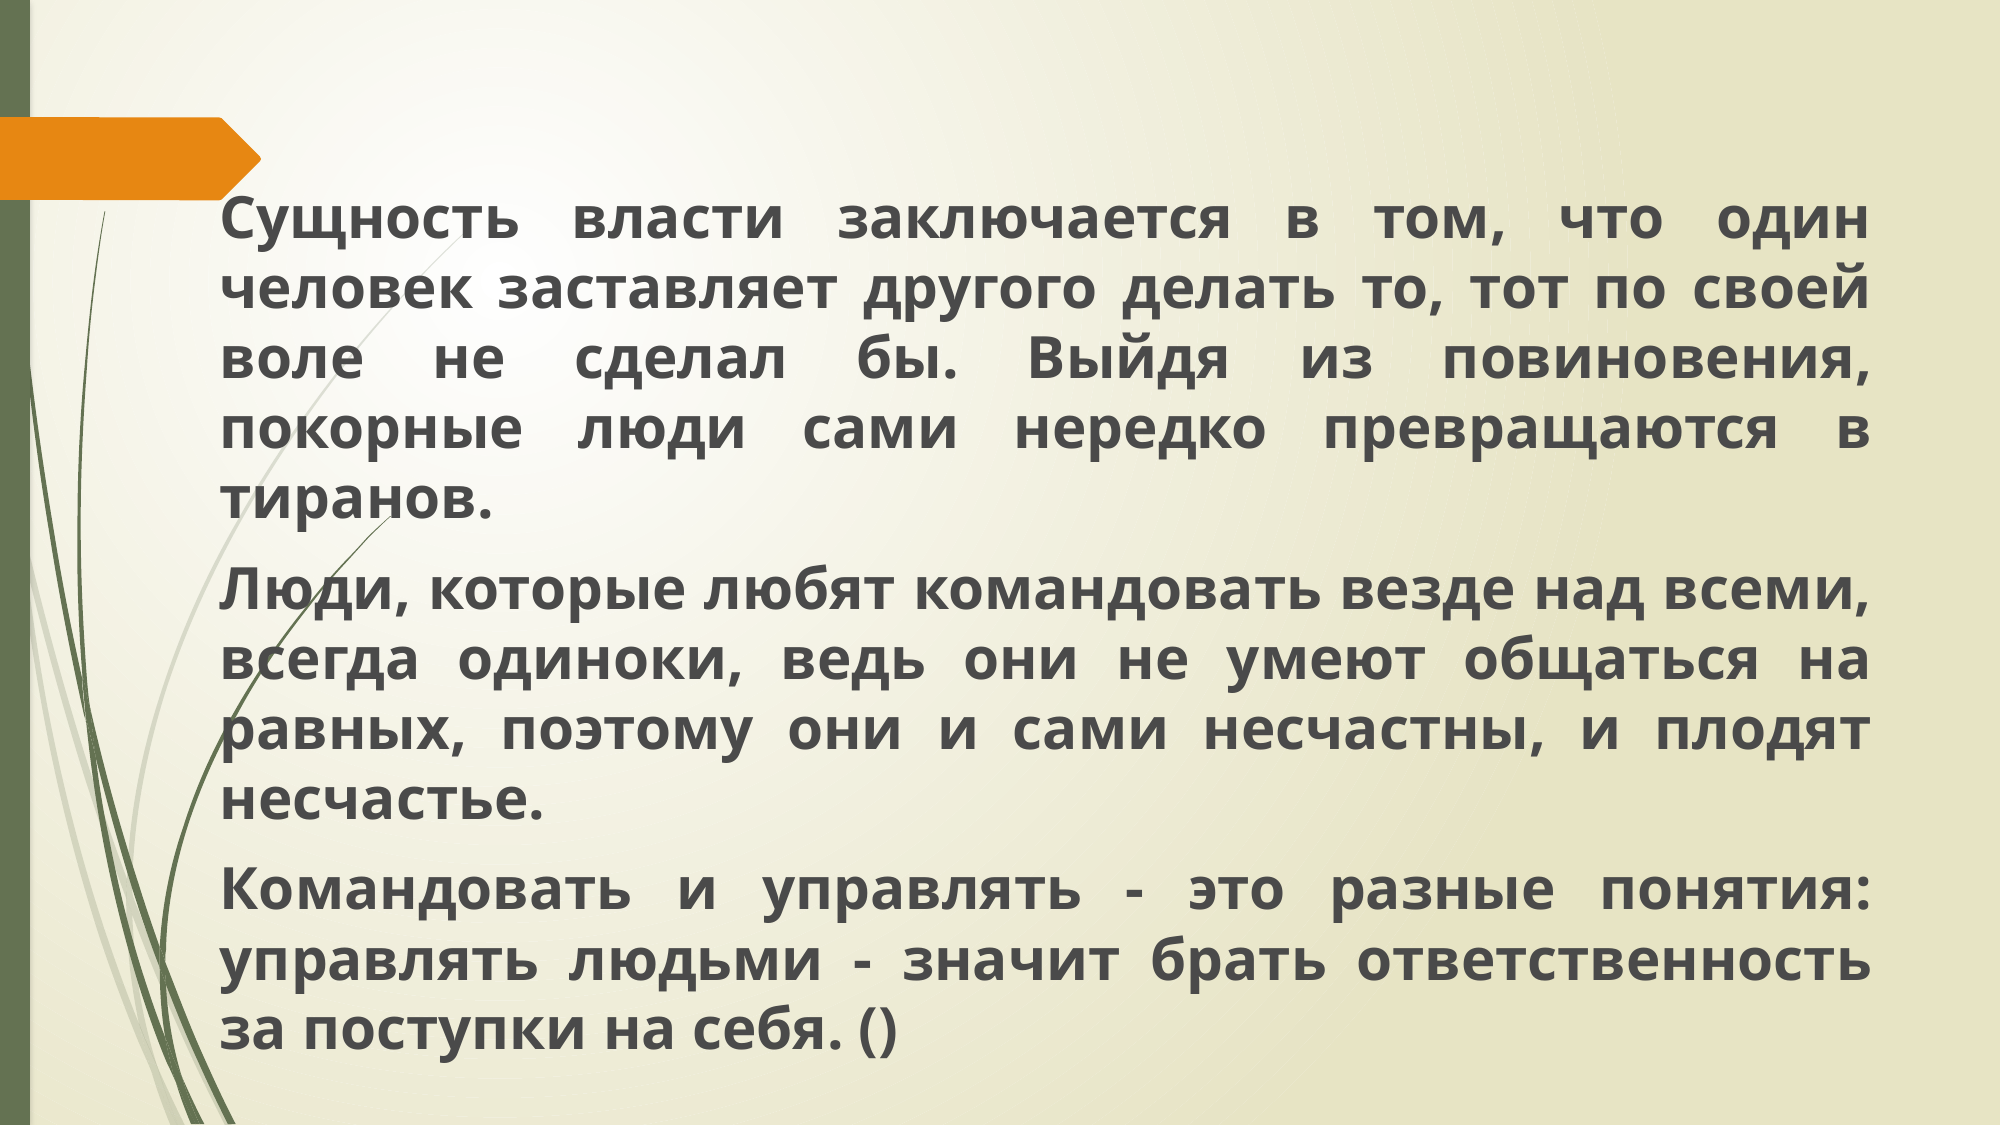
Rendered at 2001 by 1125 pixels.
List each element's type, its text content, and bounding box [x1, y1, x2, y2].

list Сущность власти заключается в том, что один человек заставляет другого делать то, тот по своей воле не сделал бы. Выйдя из повиновения, покорные люди сами нередко превращаются в тиранов. Люди, которые любят командовать везде над всеми, всегда одиноки, ведь они не умеют общаться на равных, поэтому они и сами несчастны, и плодят несчастье. Командовать и управлять - это разные понятия: управлять людьми - значит брать ответственность за поступки на себя. () [204, 172, 1888, 1065]
